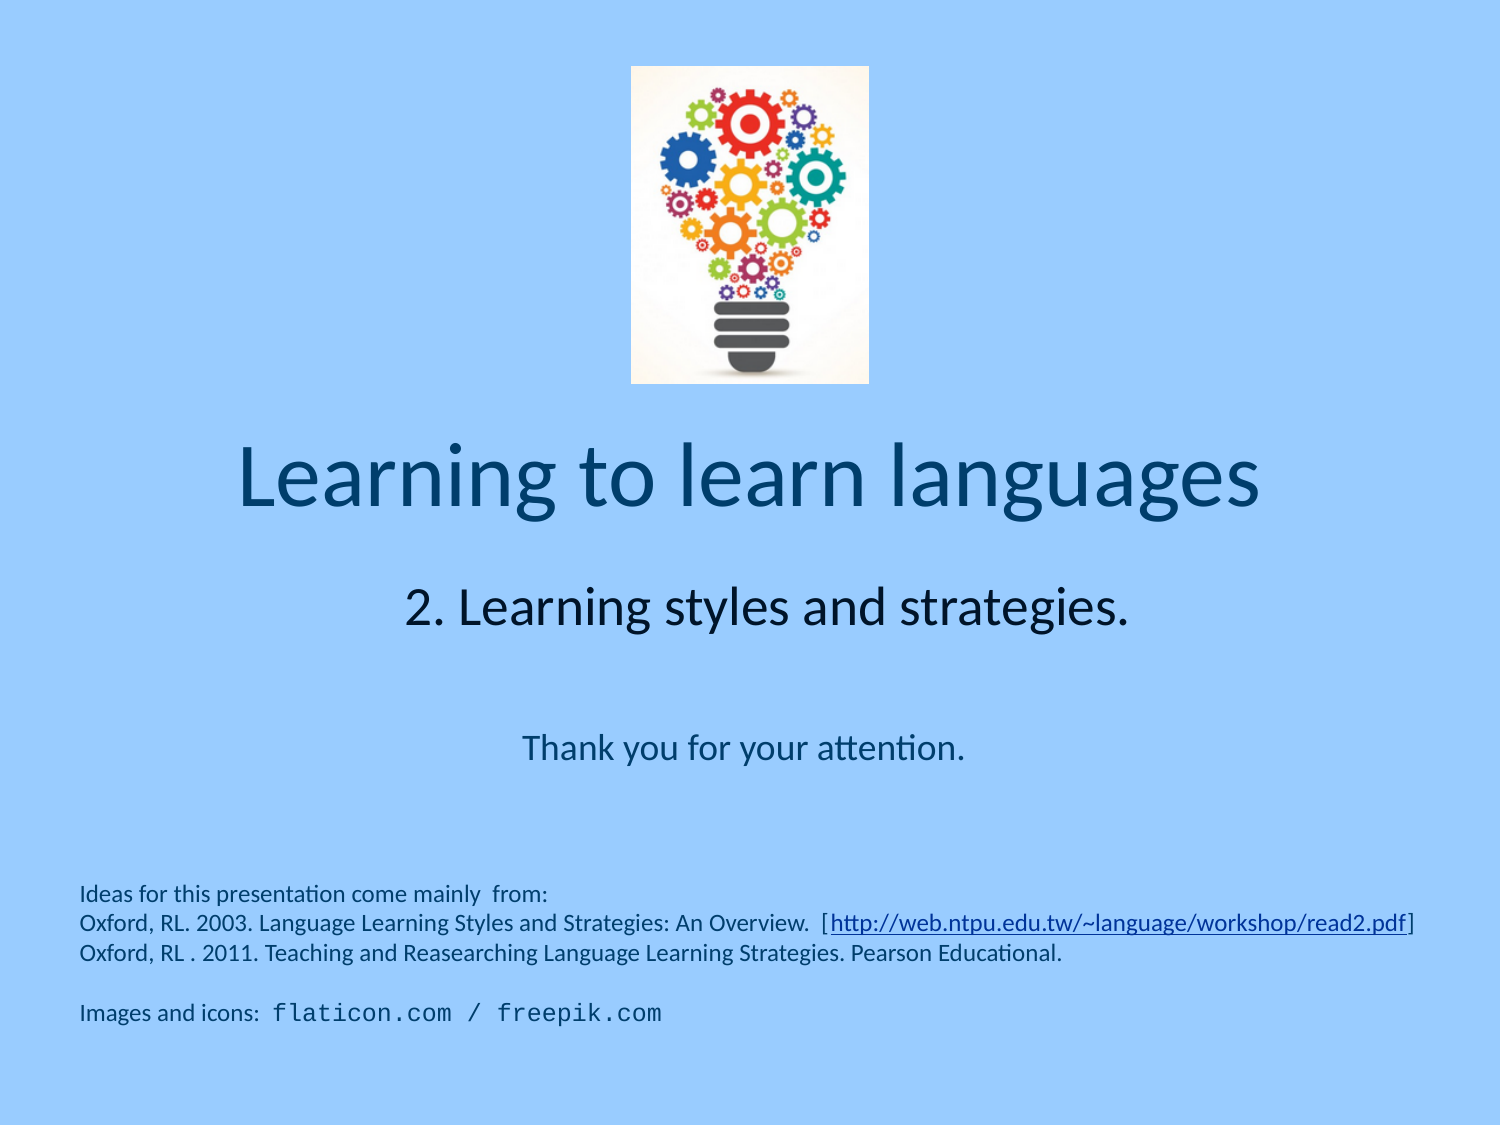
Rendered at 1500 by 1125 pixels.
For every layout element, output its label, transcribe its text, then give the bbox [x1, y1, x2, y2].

subtitle 2. Learning styles and strategies. [336, 562, 1199, 646]
text_box Thank you for your attention. [490, 715, 999, 776]
text_box Ideas for this presentation come mainly from: Oxford, RL. 2003. Language Learning Styles and Strategies: An Overview. [http://web.ntpu.edu.tw/~language/workshop/read2.pdf] Oxford, RL . 2011. Teaching and Reasearching Language Learning Strategies. Pearson Educational. Images and icons: flaticon.com / freepik.com [64, 869, 1459, 1035]
picture [631, 66, 869, 385]
title Learning to learn languages [112, 349, 1388, 591]
